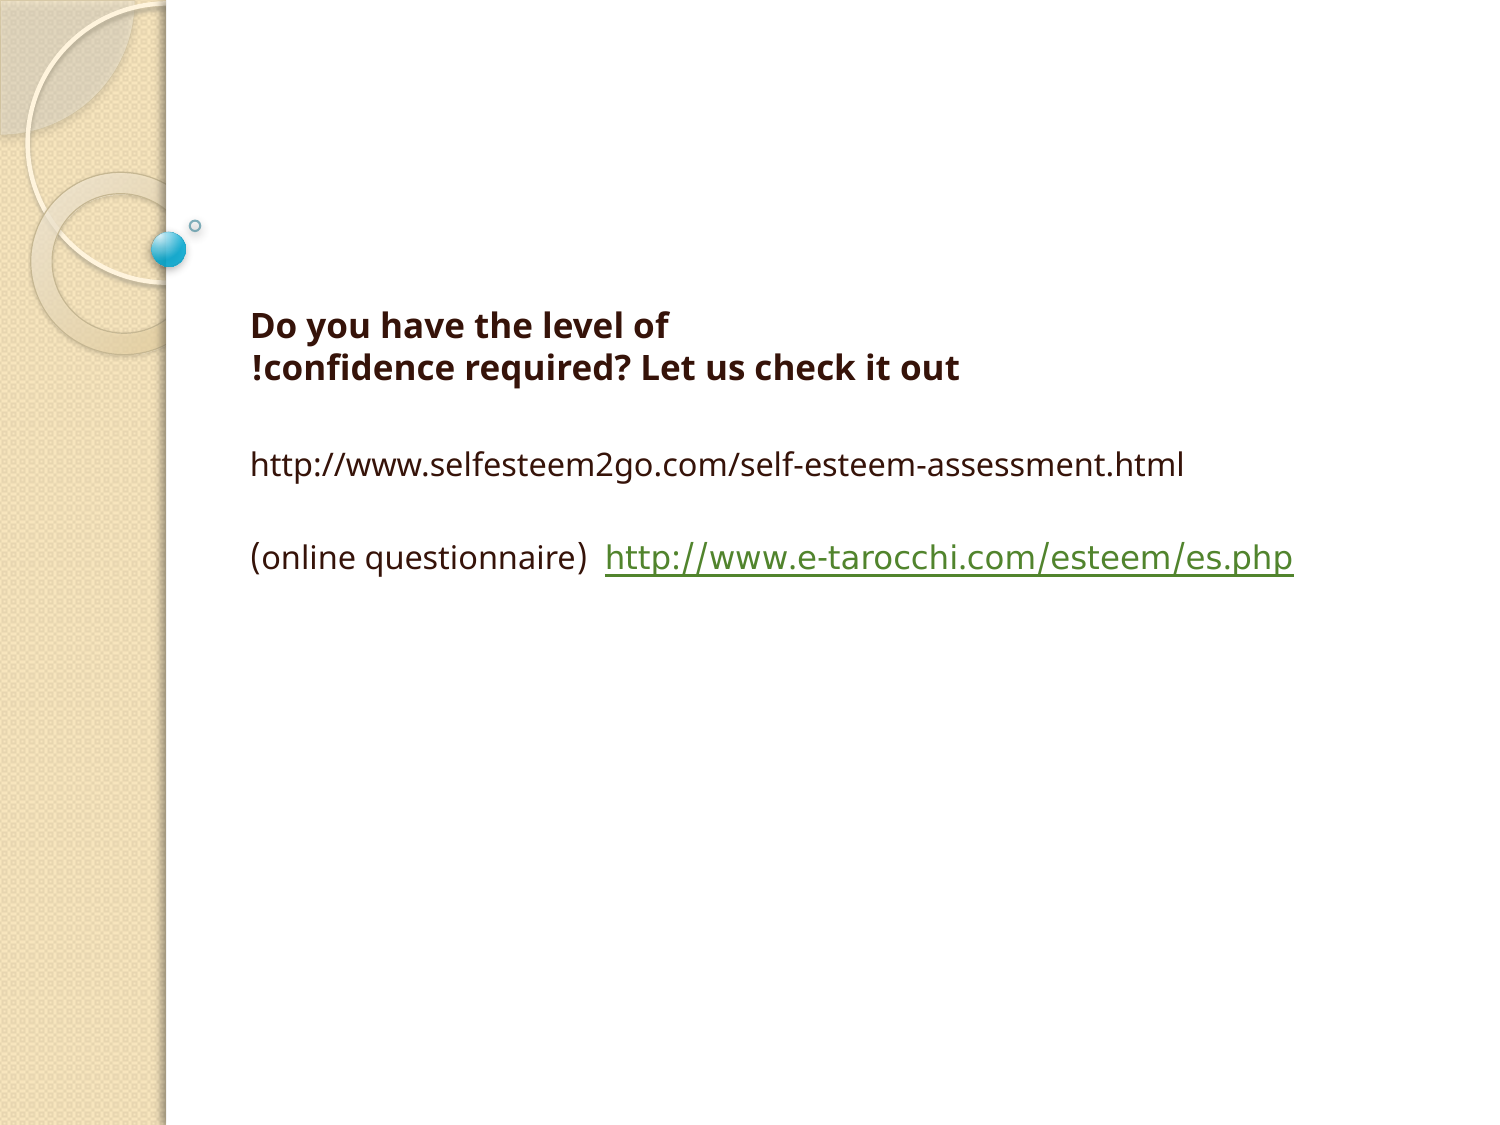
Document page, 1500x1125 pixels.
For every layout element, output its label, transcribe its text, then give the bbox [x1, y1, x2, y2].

subtitle Do you have the level of confidence required? Let us check it out! http://www.selfesteem2go.com/self-esteem-assessment.html http://www.e-tarocchi.com/esteem/es.php (online questionnaire) [234, 303, 1450, 591]
